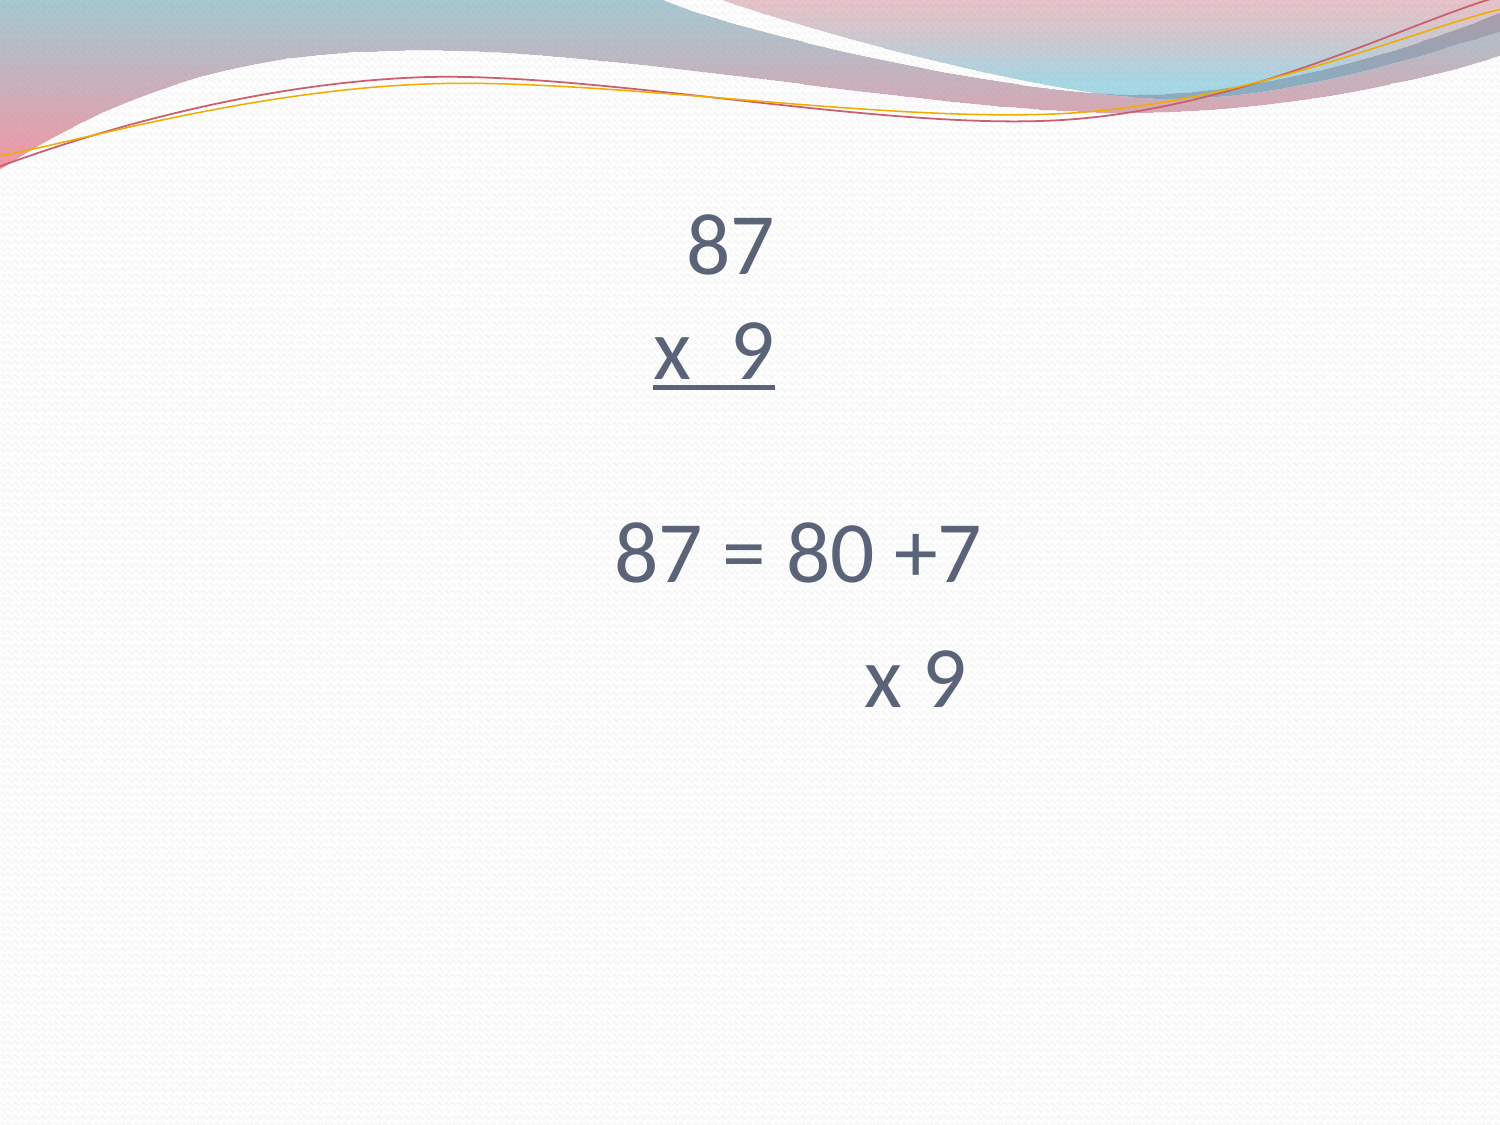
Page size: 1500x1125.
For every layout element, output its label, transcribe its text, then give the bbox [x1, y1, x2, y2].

title 87 x 9 [525, 137, 775, 397]
text_box 87 = 80 +7 [600, 487, 1325, 608]
text_box x 9 [849, 612, 1500, 733]
